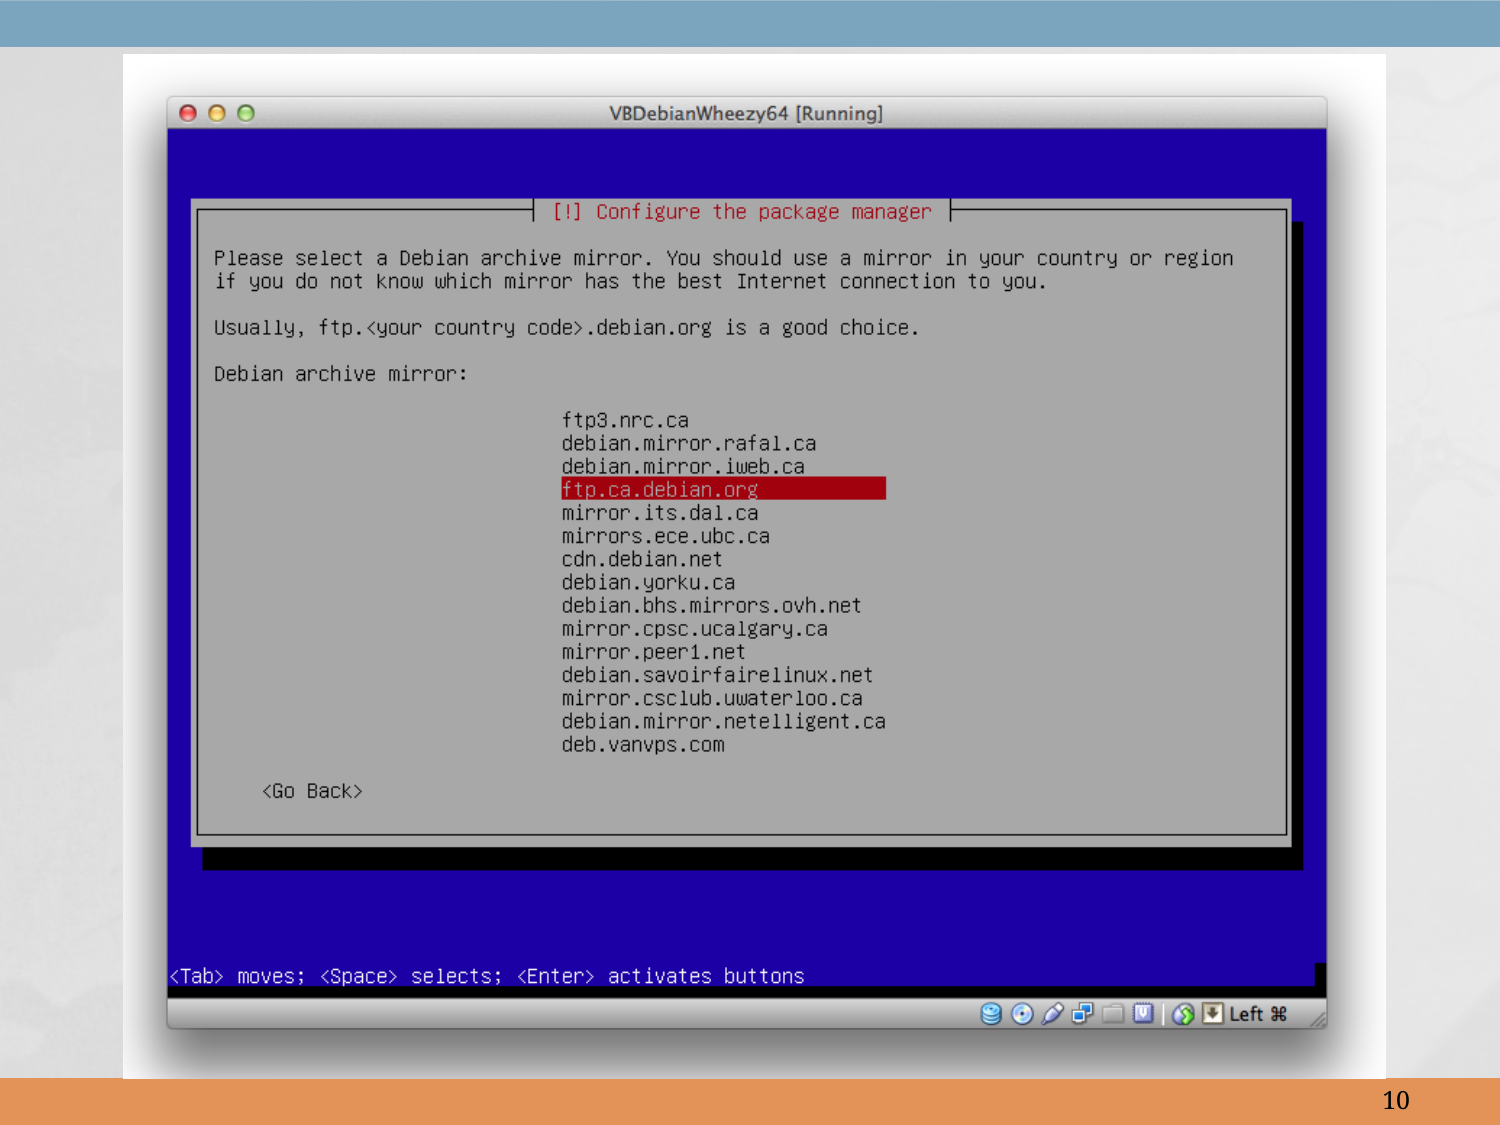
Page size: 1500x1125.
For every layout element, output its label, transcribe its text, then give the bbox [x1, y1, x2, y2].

slide_number 10 [1074, 1078, 1425, 1125]
picture [123, 54, 1386, 1079]
